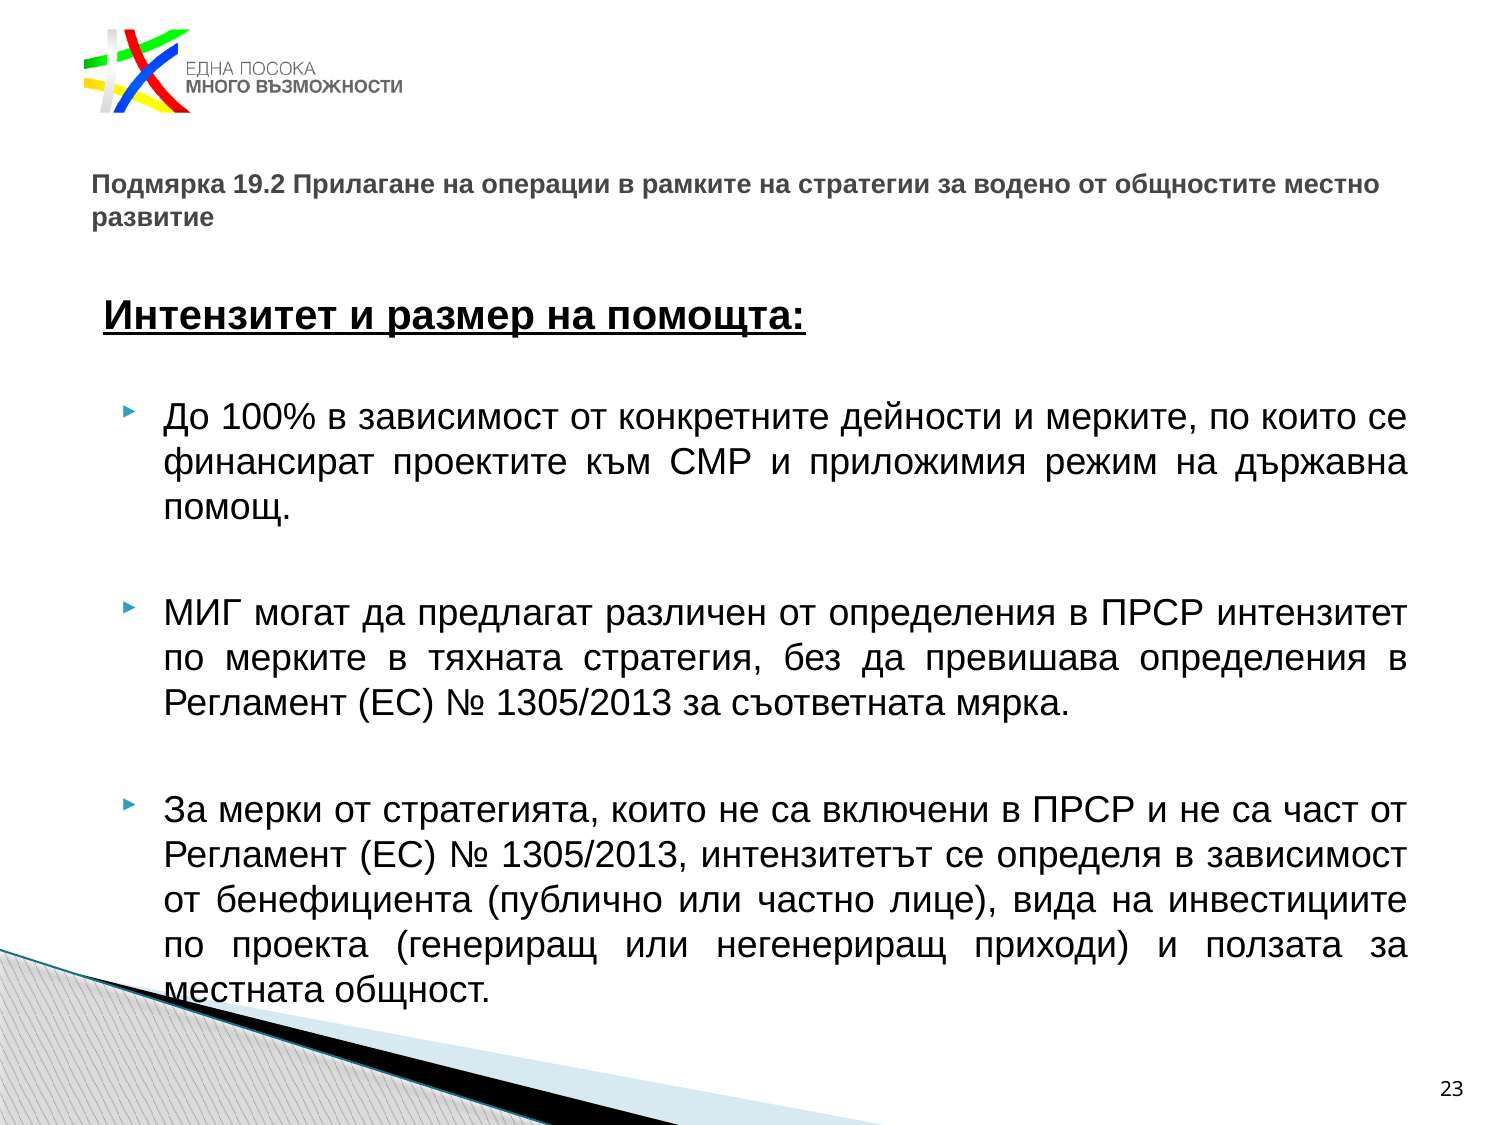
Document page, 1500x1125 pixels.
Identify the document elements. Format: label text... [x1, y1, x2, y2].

slide_number 23 [1418, 1051, 1479, 1112]
title Подмярка 19.2 Прилагане на операции в рамките на стратегии за водено от общностите местно развитие [76, 94, 1427, 283]
picture [52, 7, 432, 135]
text_box Интензитет и размер на помощта: До 100% в зависимост от конкретните дейности и мерките, по които се финансират проектите към СМР и приложимия режим на държавна помощ. МИГ могат да предлагат различен от определения в ПРСР интензитет по мерките в тяхната стратегия, без да превишава определения в Регламент (EC) № 1305/2013 за съответната мярка. За мерки от стратегията, които не са включени в ПРСР и не са част от Регламент (EC) № 1305/2013, интензитетът се определя в зависимост от бенефициента (публично или частно лице), вида на инвестициите по проекта (генериращ или негенериращ приходи) и ползата за местната общност. [88, 235, 1424, 1108]
